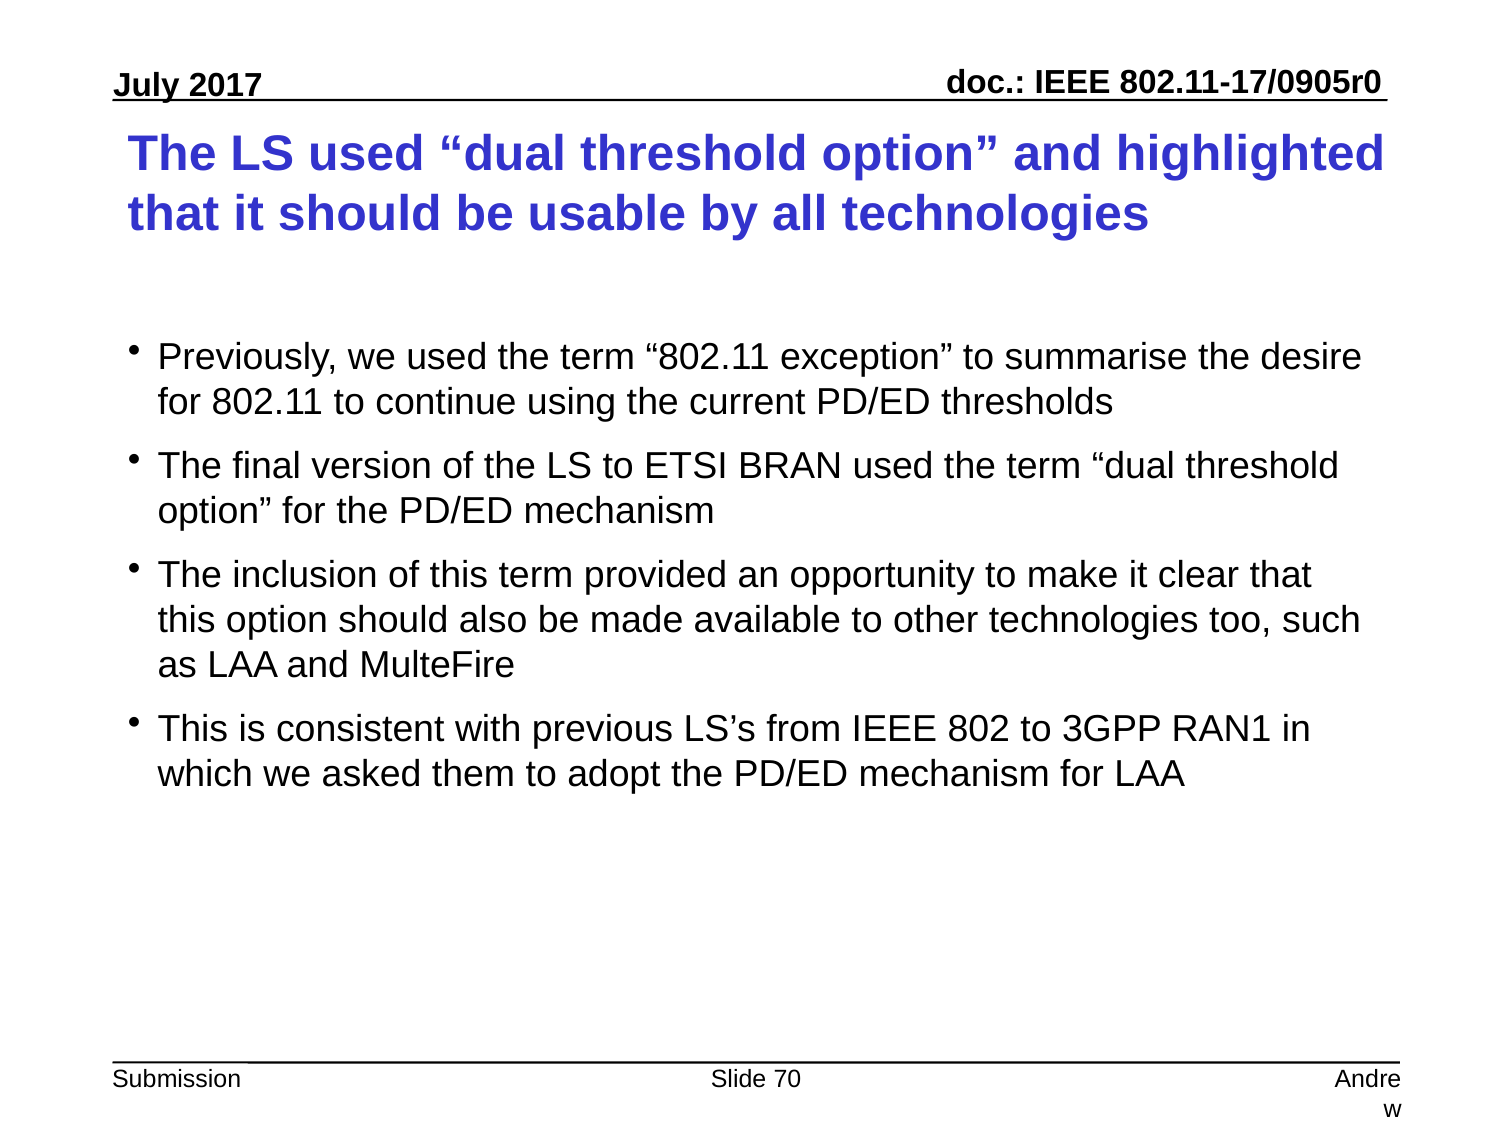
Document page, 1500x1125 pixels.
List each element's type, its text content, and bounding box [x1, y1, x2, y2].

list Previously, we used the term “802.11 exception” to summarise the desire for 802.11 to continue using the current PD/ED thresholds The final version of the LS to ETSI BRAN used the term “dual threshold option” for the PD/ED mechanism The inclusion of this term provided an opportunity to make it clear that this option should also be made available to other technologies too, such as LAA and MulteFire This is consistent with previous LS’s from IEEE 802 to 3GPP RAN1 in which we asked them to adopt the PD/ED mechanism for LAA [112, 324, 1388, 1000]
footer Andrew Myles, Cisco [1320, 1061, 1402, 1093]
title The LS used “dual threshold option” and highlighted that it should be usable by all technologies [112, 112, 1463, 288]
slide_number Slide 70 [709, 1061, 803, 1093]
